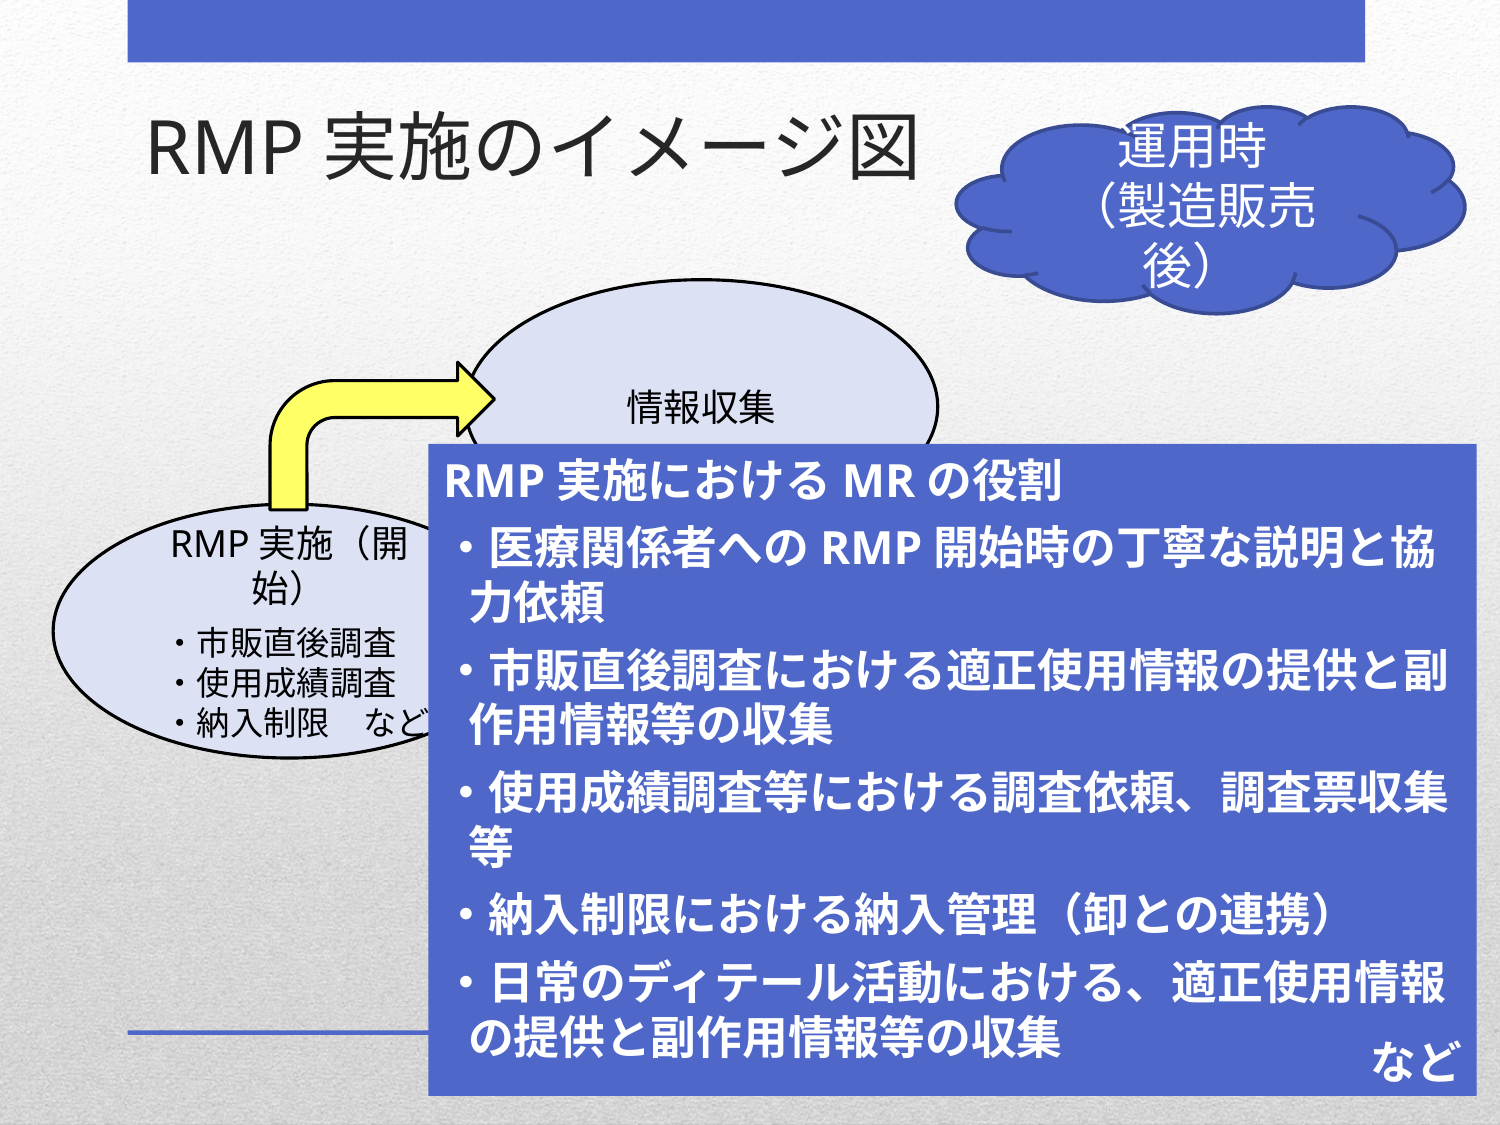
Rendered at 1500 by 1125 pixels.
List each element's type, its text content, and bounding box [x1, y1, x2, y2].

text_box 運用時 （製造販売後） [954, 105, 1467, 316]
title RMP実施のイメージ図 [129, 66, 1243, 198]
text_box RMP実施におけるMRの役割 ・医療関係者へのRMP開始時の丁寧な説明と協力依頼 ・市販直後調査における適正使用情報の提供と副作用情報等の収集 ・使用成績調査等における調査依頼、調査票収集等 ・納入制限における納入管理（卸との連携） ・日常のディテール活動における、適正使用情報の提供と副作用情報等の収集 など [428, 443, 1477, 1096]
text_box 情報収集 [468, 279, 938, 443]
text_box [270, 362, 495, 510]
slide_number 18 [1333, 1096, 1459, 1106]
text_box RMP実施（開始） ・市販直後調査 ・使用成績調査 ・納入制限 など [53, 504, 428, 759]
